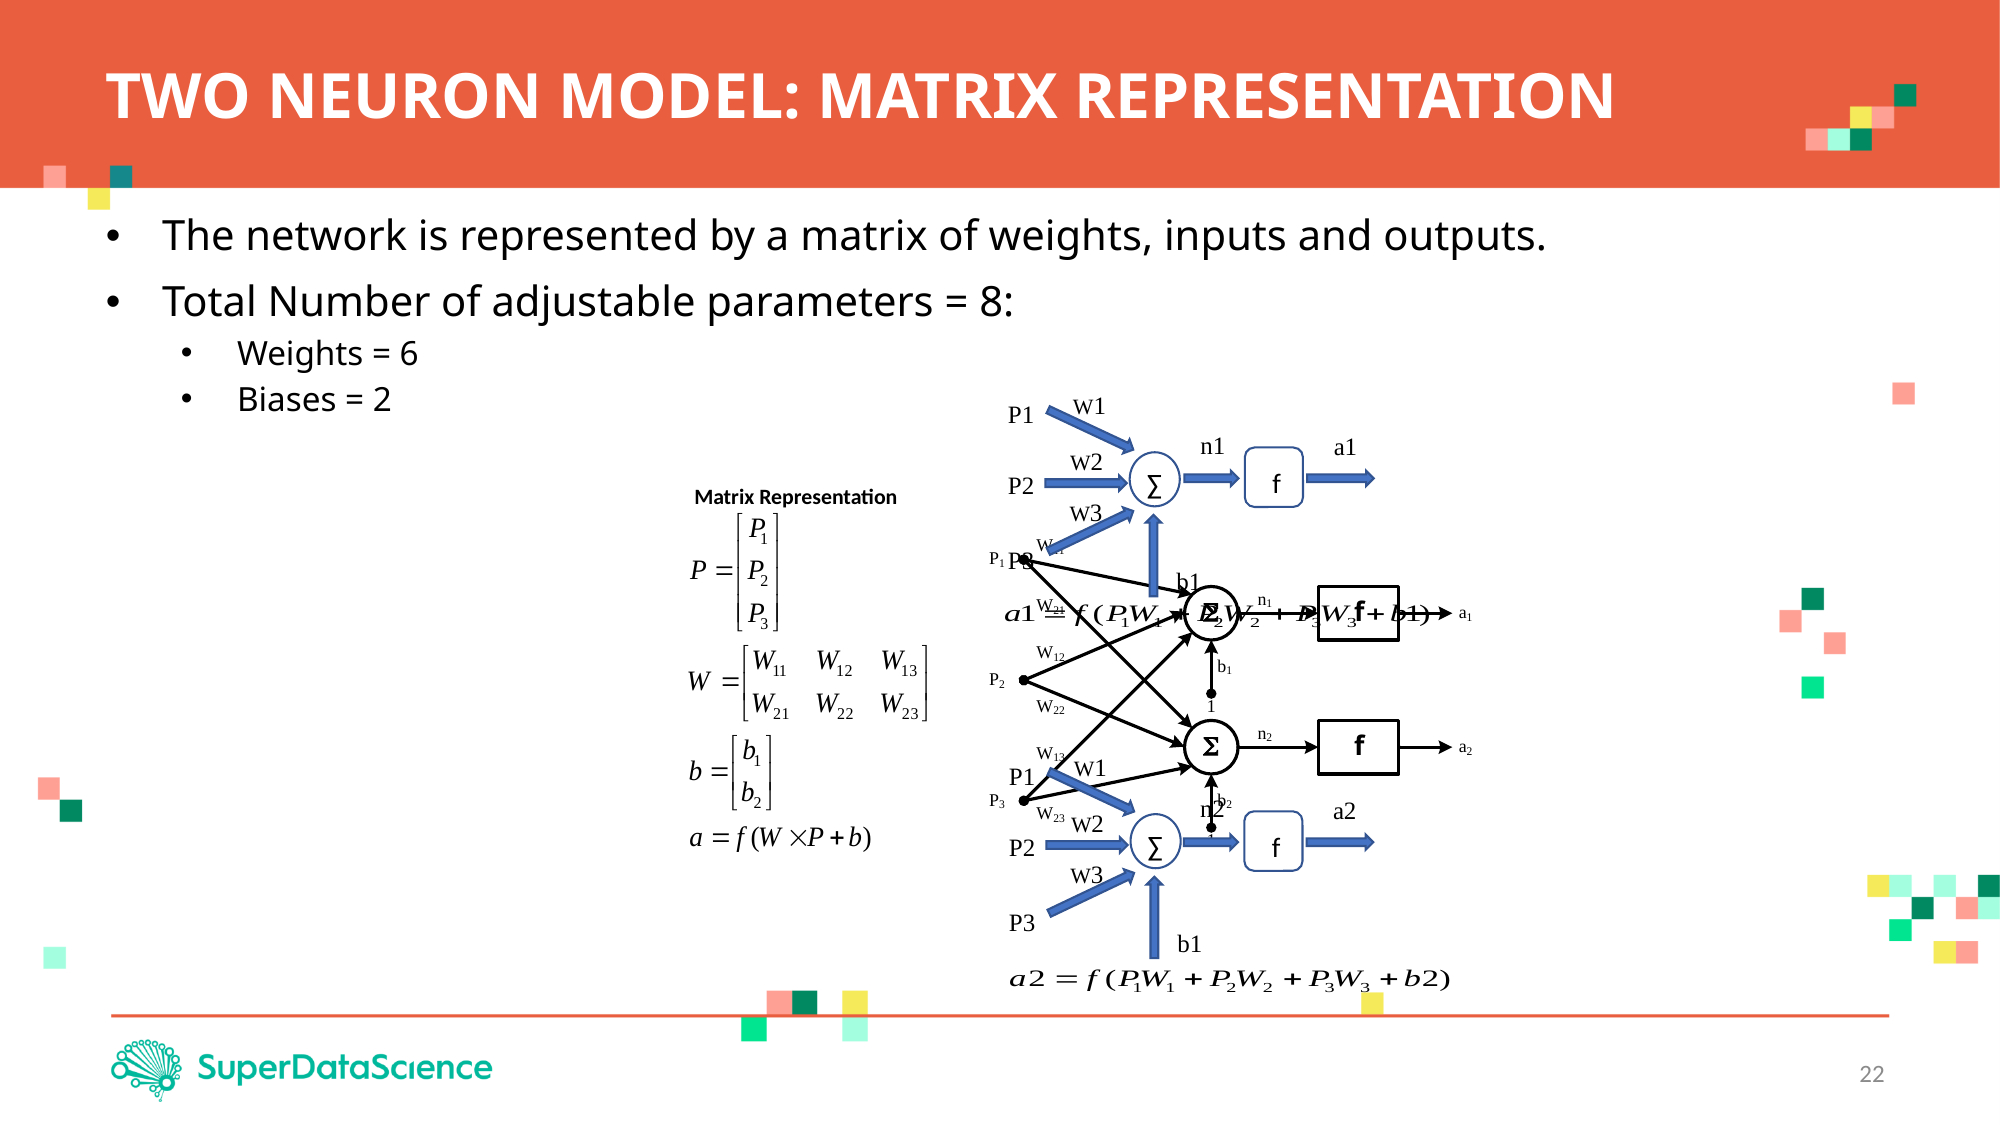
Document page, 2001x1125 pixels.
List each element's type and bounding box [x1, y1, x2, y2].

text_box [998, 597, 1437, 633]
text_box [1003, 963, 1456, 999]
text_box [993, 743, 1218, 966]
text_box [992, 381, 1217, 604]
text_box [1218, 785, 1374, 871]
text_box [677, 475, 937, 860]
text_box [987, 531, 1475, 854]
text_box [1217, 421, 1374, 507]
picture [0, 0, 2000, 1125]
